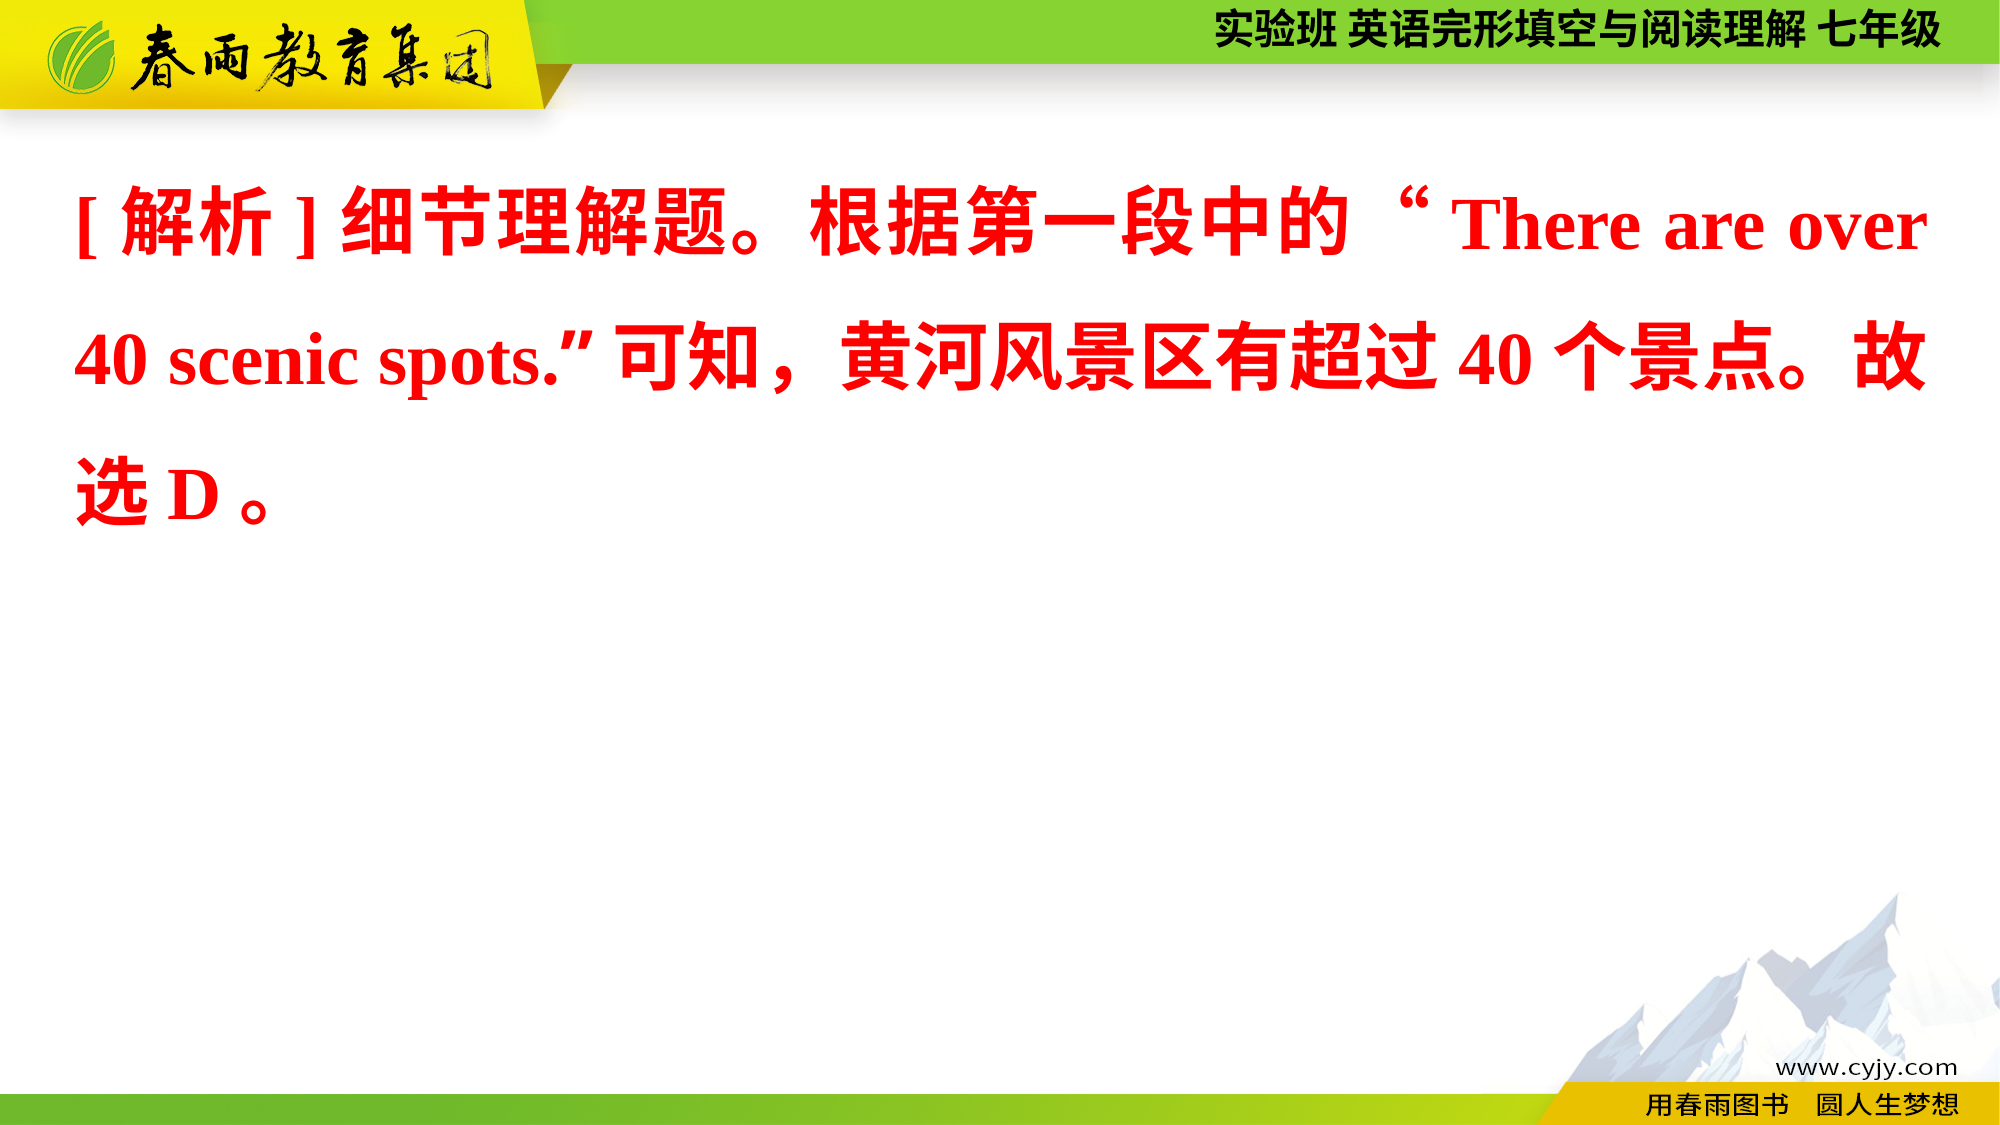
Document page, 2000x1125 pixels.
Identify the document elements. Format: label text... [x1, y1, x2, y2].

picture [0, 0, 2000, 1125]
list [解析]细节理解题。根据第一段中的“There are over 40 scenic spots.”可知，黄河风景区有超过40个景点。故选D。 [59, 122, 1944, 530]
